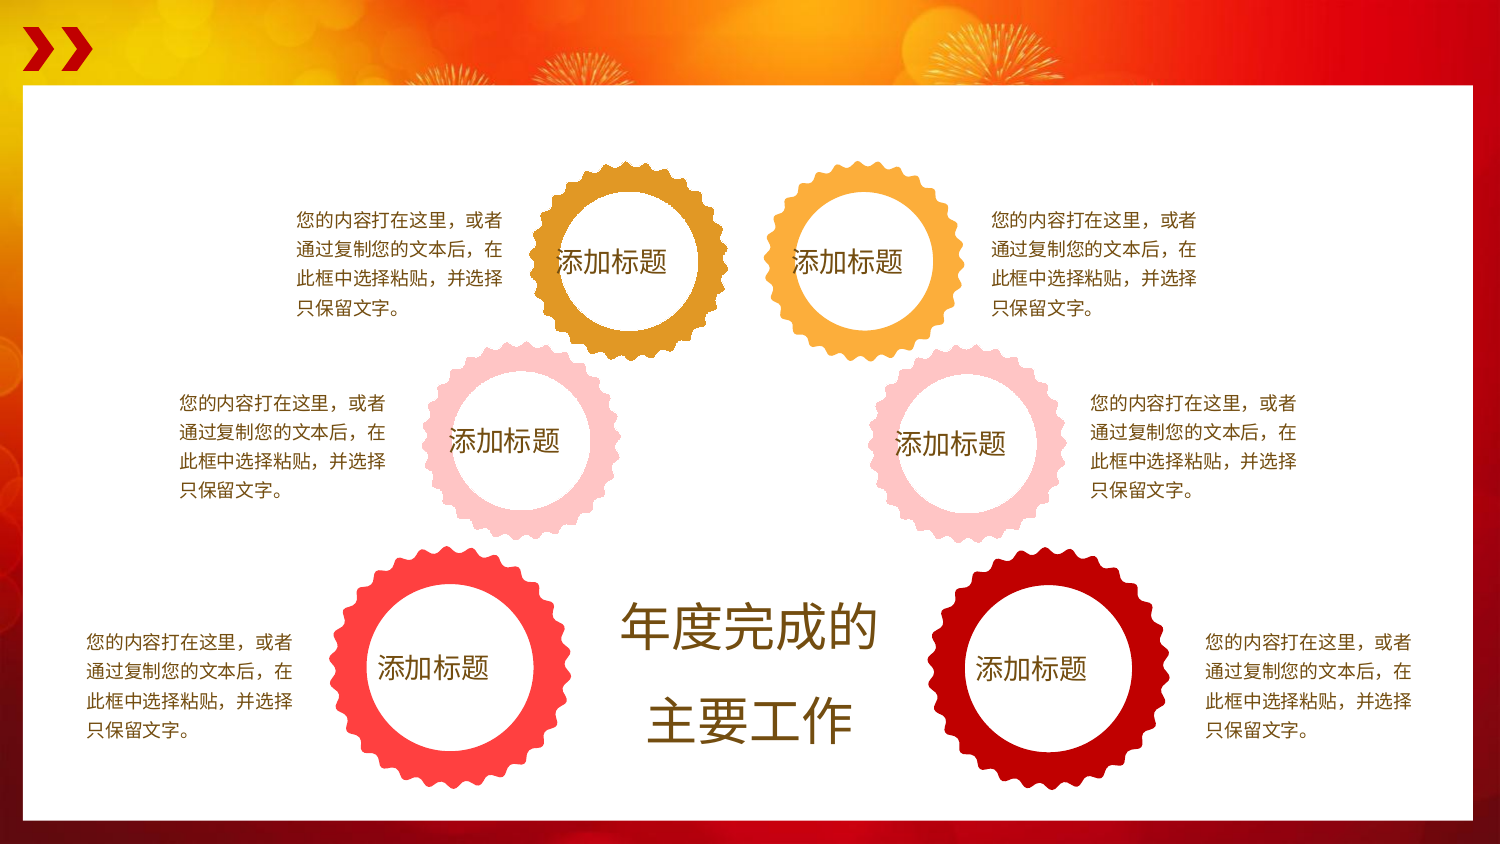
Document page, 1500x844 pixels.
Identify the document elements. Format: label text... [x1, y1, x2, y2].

text_box [421, 340, 622, 541]
text_box 您的内容打在这里，或者通过复制您的文本后，在此框中选择粘贴，并选择只保留文字。 [979, 196, 1223, 325]
text_box [867, 343, 1068, 544]
text_box 您的内容打在这里，或者通过复制您的文本后，在此框中选择粘贴，并选择只保留文字。 [168, 378, 411, 507]
text_box [329, 546, 572, 789]
text_box 添加标题 [365, 645, 501, 690]
text_box [927, 547, 1170, 791]
text_box [763, 160, 965, 362]
text_box 您的内容打在这里，或者通过复制您的文本后，在此框中选择粘贴，并选择只保留文字。 [1079, 378, 1322, 507]
text_box [528, 160, 729, 362]
text_box 您的内容打在这里，或者通过复制您的文本后，在此框中选择粘贴，并选择只保留文字。 [1194, 618, 1437, 747]
picture [0, 0, 1500, 844]
text_box 年度完成的主要工作 [607, 557, 892, 756]
text_box 您的内容打在这里，或者通过复制您的文本后，在此框中选择粘贴，并选择只保留文字。 [285, 196, 528, 325]
text_box 您的内容打在这里，或者通过复制您的文本后，在此框中选择粘贴，并选择只保留文字。 [75, 618, 318, 747]
text_box 添加标题 [779, 238, 915, 284]
text_box 添加标题 [544, 238, 680, 284]
text_box 添加标题 [964, 646, 1099, 691]
text_box 添加标题 [883, 421, 1018, 466]
text_box 添加标题 [437, 418, 572, 463]
